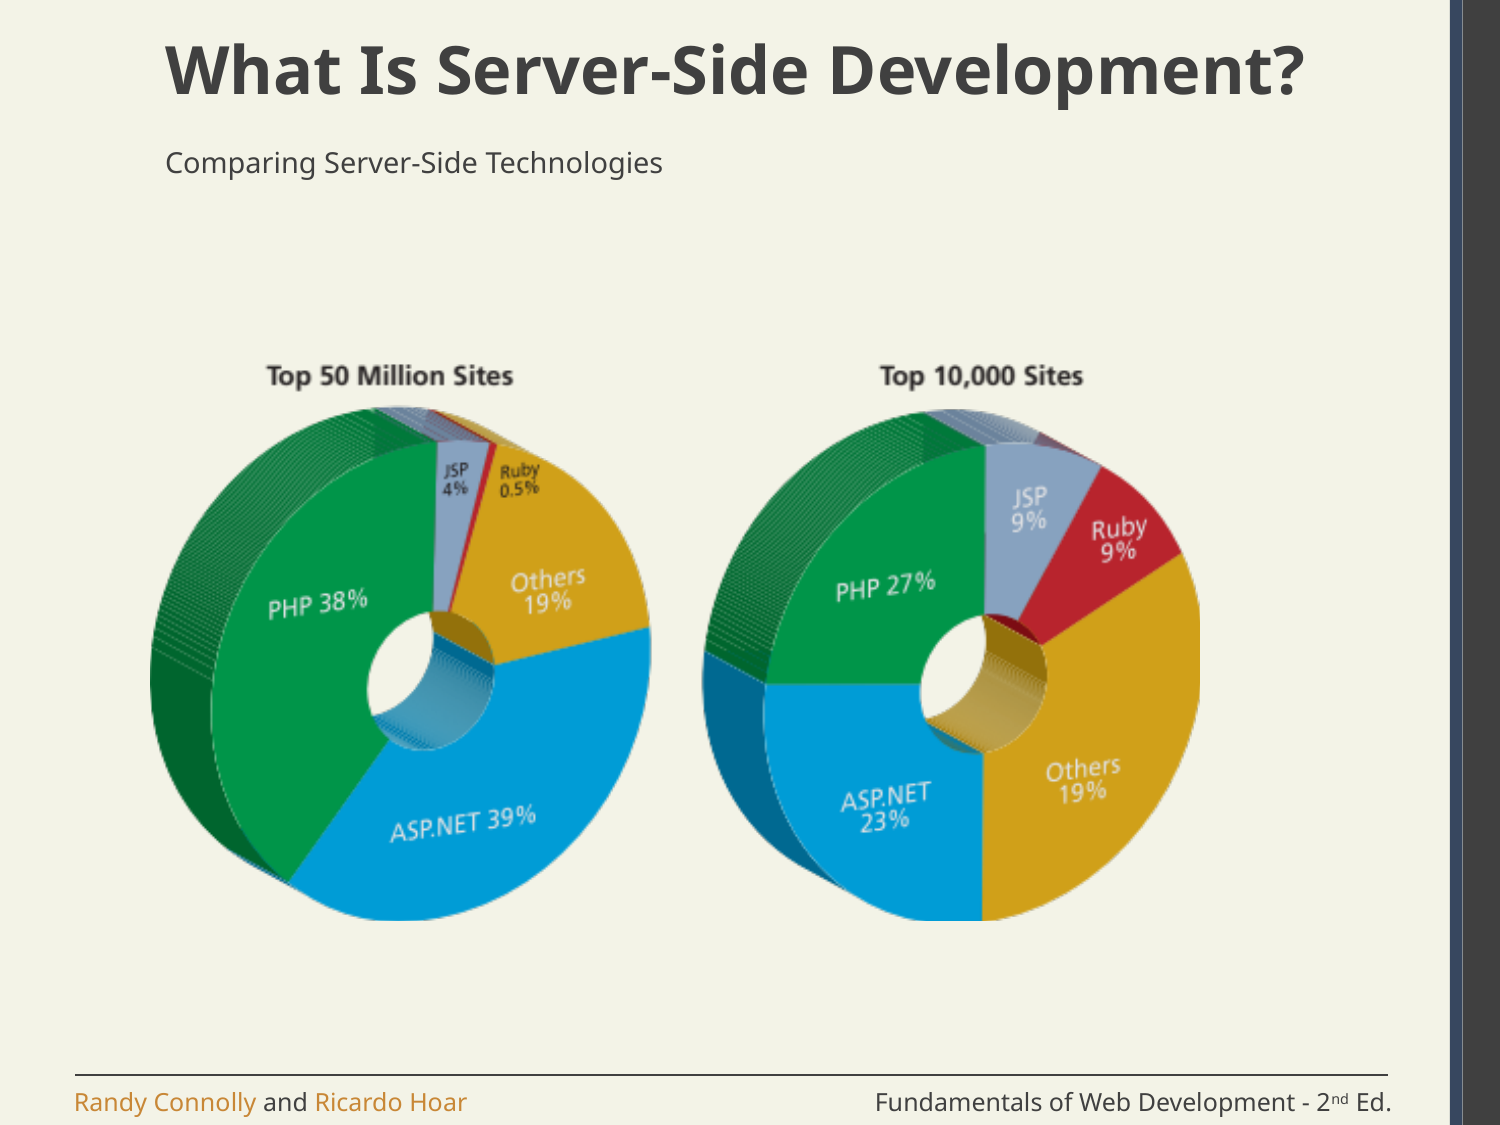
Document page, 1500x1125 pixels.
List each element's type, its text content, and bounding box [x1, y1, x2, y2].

title What Is Server-Side Development? [150, 20, 1425, 188]
list Comparing Server-Side Technologies [150, 137, 1200, 188]
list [149, 269, 1201, 1013]
